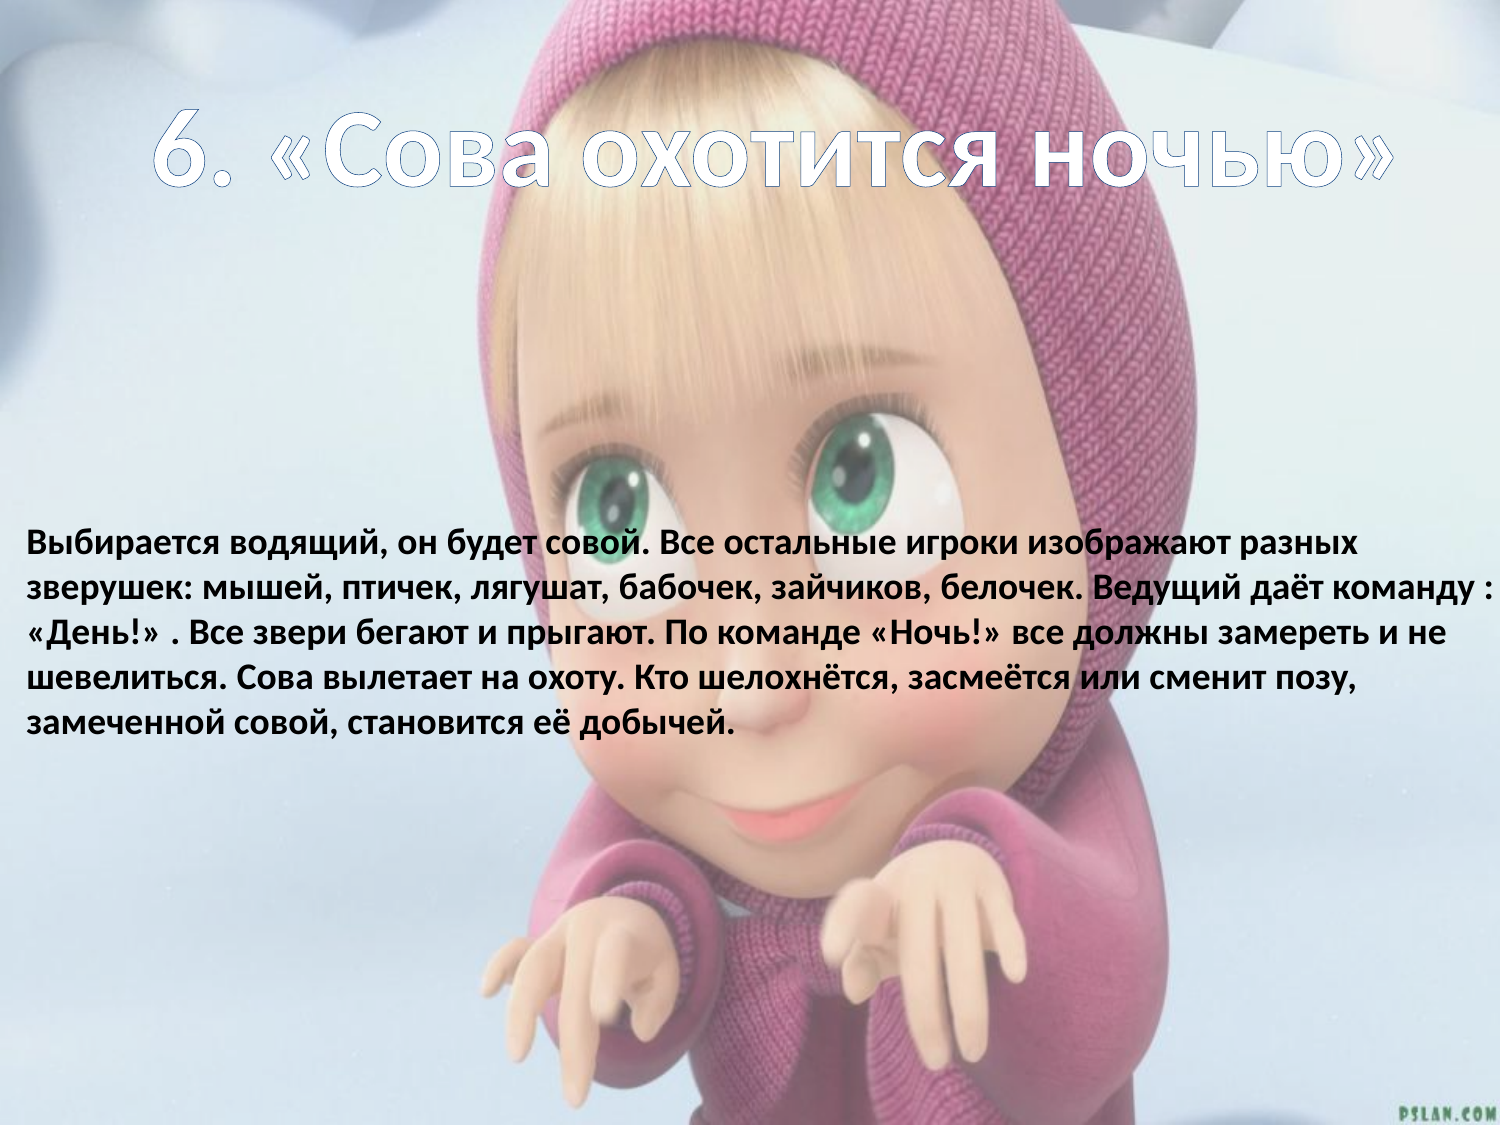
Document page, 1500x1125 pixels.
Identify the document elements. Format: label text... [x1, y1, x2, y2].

text_box 3.Где находилась смерть Кощея? [0, 0, 1500, 1125]
text_box Выбирается водящий, он будет совой. Все остальные игроки изображают разных зверушек: мышей, птичек, лягушат, бабочек, зайчиков, белочек. Ведущий даёт команду : «День!» . Все звери бегают и прыгают. По команде «Ночь!» все должны замереть и не шевелиться. Сова вылетает на охоту. Кто шелохнётся, засмеётся или сменит позу, замеченной совой, становится её добычей. [11, 509, 1500, 750]
text_box 6. «Сова охотится ночью» [135, 66, 1422, 217]
